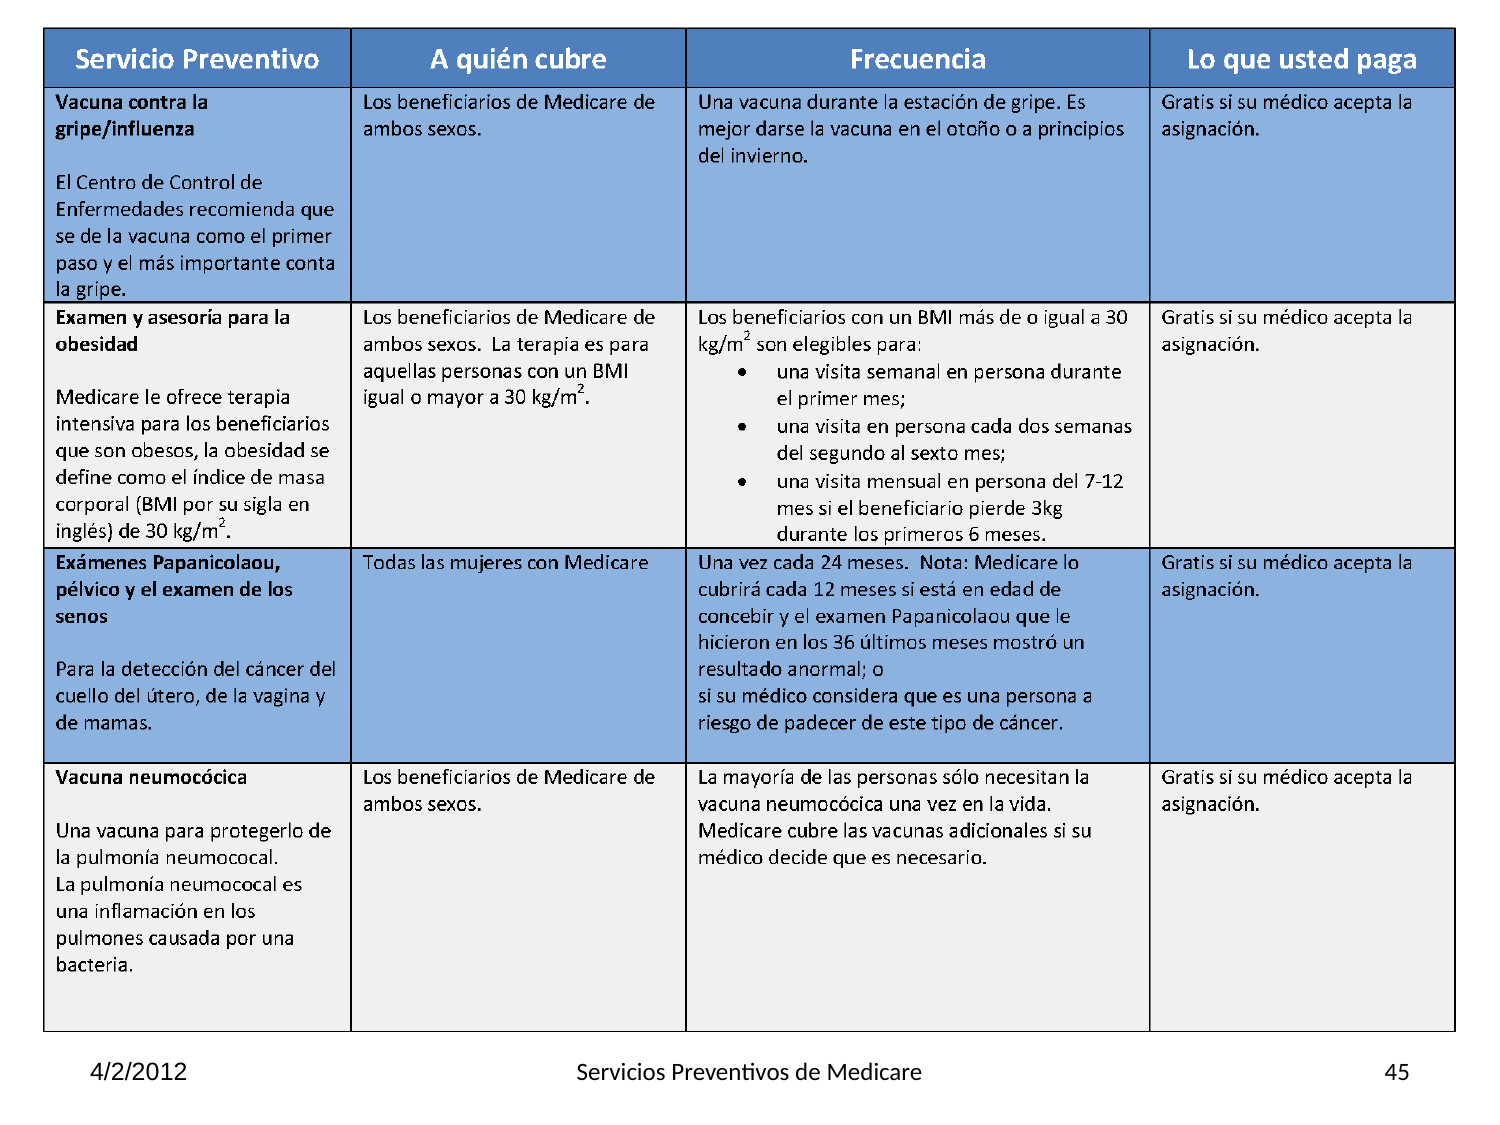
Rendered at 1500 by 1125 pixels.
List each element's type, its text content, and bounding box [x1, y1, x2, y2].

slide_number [75, 1044, 425, 1100]
footer Servicios Preventivos de Medicare [512, 1044, 988, 1100]
slide_number 45 [1074, 1044, 1425, 1100]
picture [0, 0, 1500, 1125]
